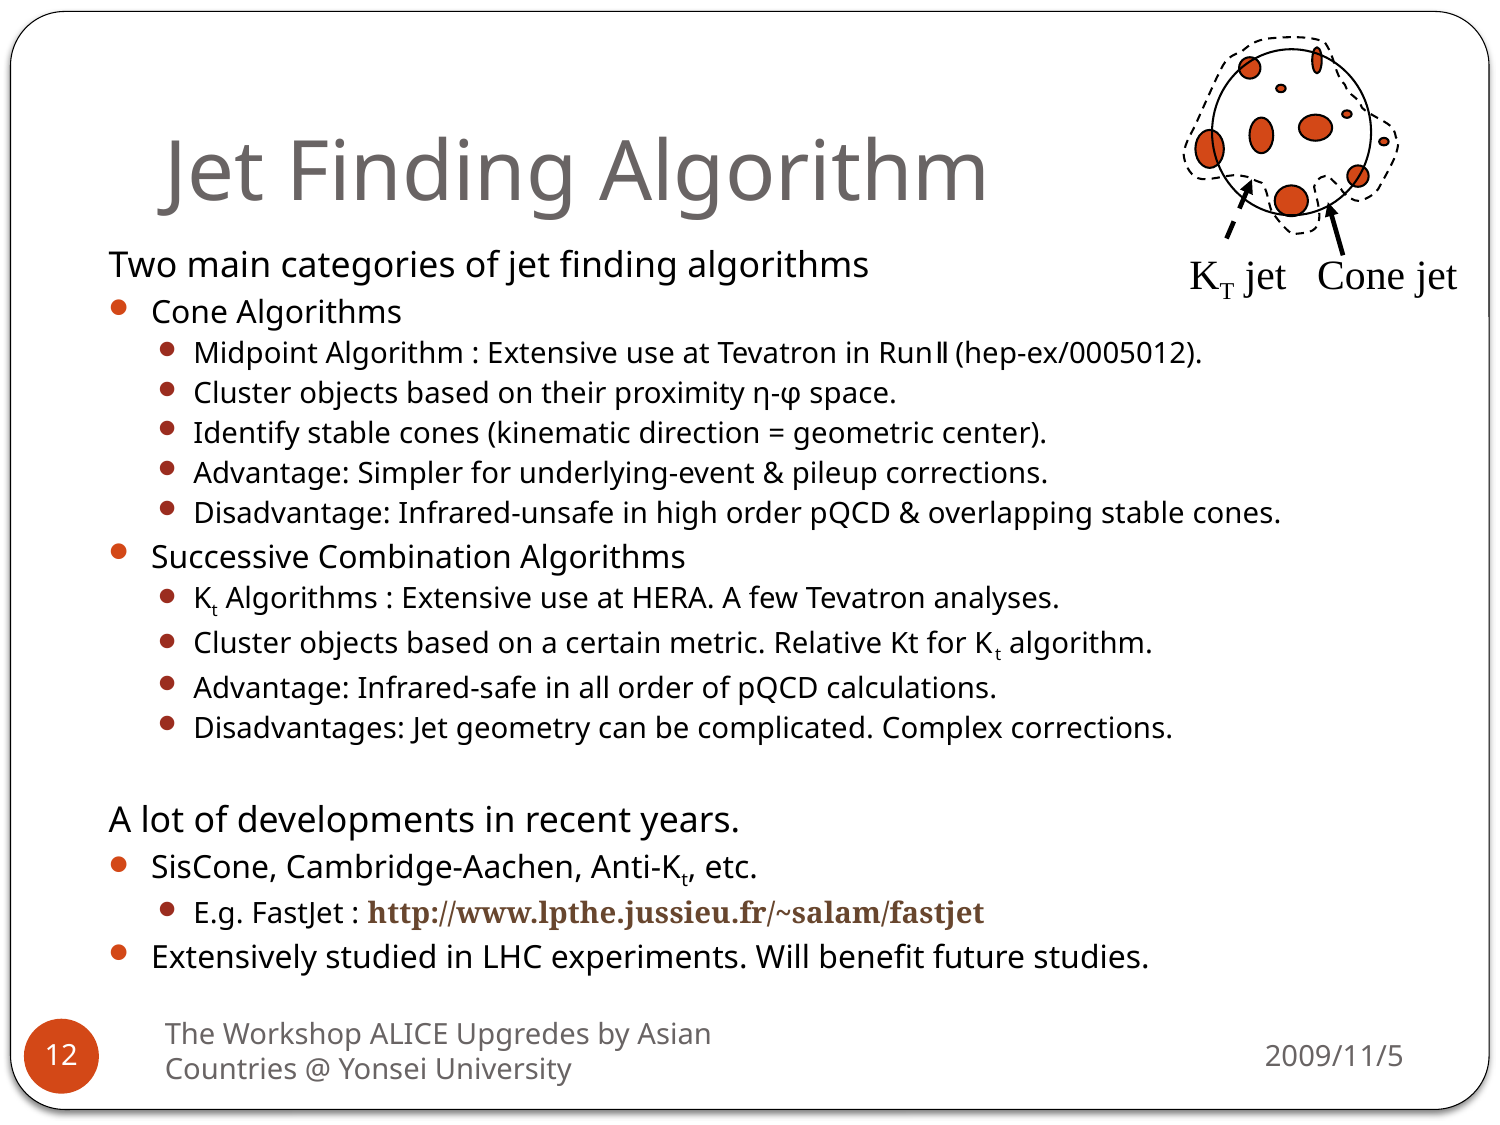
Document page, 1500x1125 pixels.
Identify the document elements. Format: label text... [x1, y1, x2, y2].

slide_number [1012, 1015, 1419, 1094]
list Two main categories of jet finding algorithms Cone Algorithms Midpoint Algorithm : Extensive use at Tevatron in RunⅡ (hep-ex/0005012). Cluster objects based on their proximity η-φ space. Identify stable cones (kinematic direction = geometric center). Advantage: Simpler for underlying-event & pileup corrections. Disadvantage: Infrared-unsafe in high order pQCD & overlapping stable cones. Successive Combination Algorithms Kt Algorithms : Extensive use at HERA. A few Tevatron analyses. Cluster objects based on a certain metric. Relative Kt for Kt algorithm. Advantage: Infrared-safe in all order of pQCD calculations. Disadvantages: Jet geometry can be complicated. Complex corrections. A lot of developments in recent years. SisCone, Cambridge-Aachen, Anti-Kt, etc. E.g. FastJet : http://www.lpthe.jussieu.fr/~salam/fastjet Extensively studied in LHC experiments. Will benefit future studies. [93, 234, 1369, 985]
title Jet Finding Algorithm [150, 45, 1177, 233]
slide_number 12 [23, 1018, 99, 1094]
footer The Workshop ALICE Upgredes by Asian Countries @ Yonsei University [150, 1012, 800, 1088]
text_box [1183, 34, 1439, 280]
